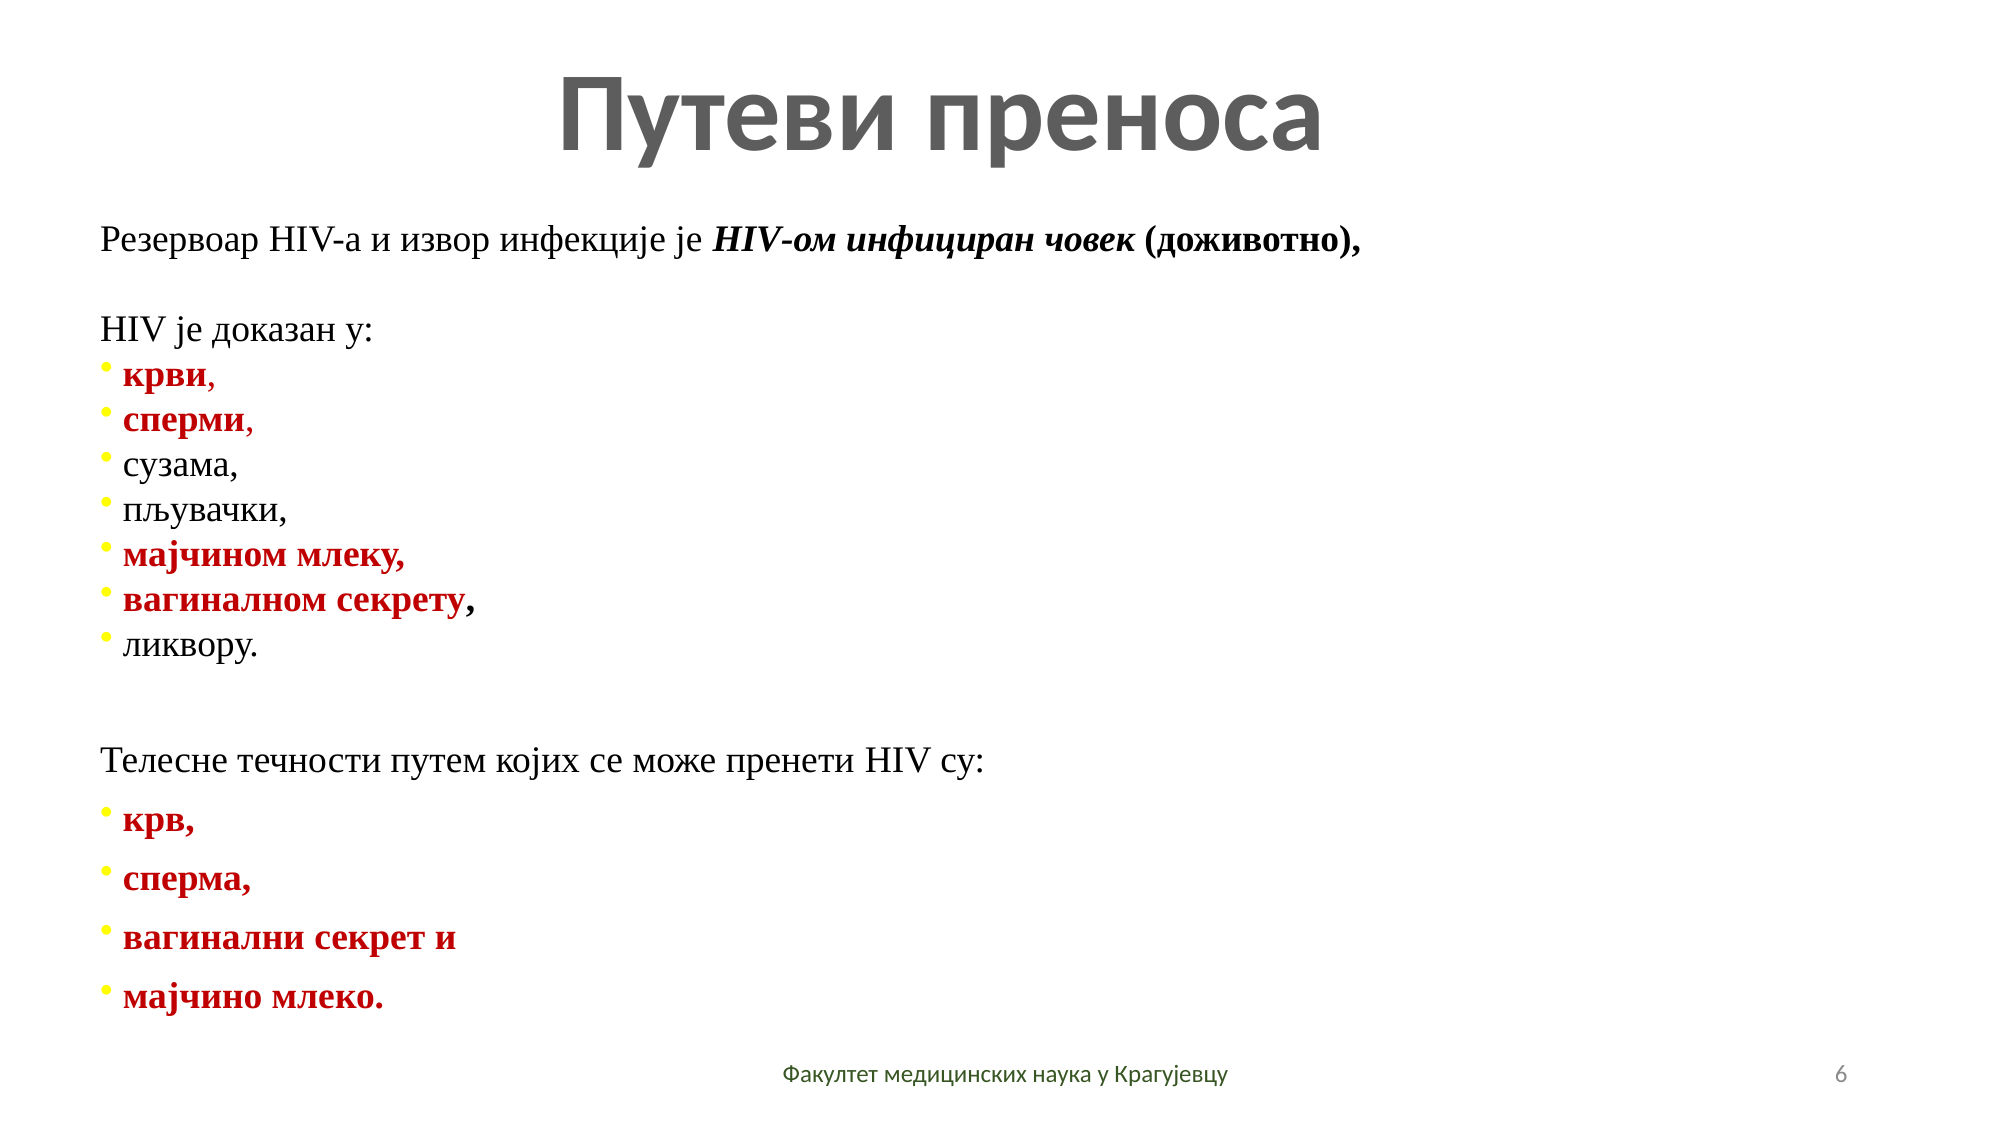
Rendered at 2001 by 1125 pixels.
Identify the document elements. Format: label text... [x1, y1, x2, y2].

slide_number 6 [1412, 1042, 1863, 1103]
text_box Резервоар HIV-а и извор инфекције је HIV-ом инфициран човек (доживотно), HIV је доказан у: крви, сперми, сузама, пљувачки, мајчином млеку, вагиналном секрету, ликвору. [85, 206, 1444, 672]
text_box Путеви преноса [542, 30, 1342, 181]
footer Факултет медицинских наука у Крагујевцу [716, 1042, 1296, 1103]
text_box Телесне течности путем којих се може пренети HIV су: крв, сперма, вагинални секрет и мајчино млеко. [85, 727, 1028, 1025]
